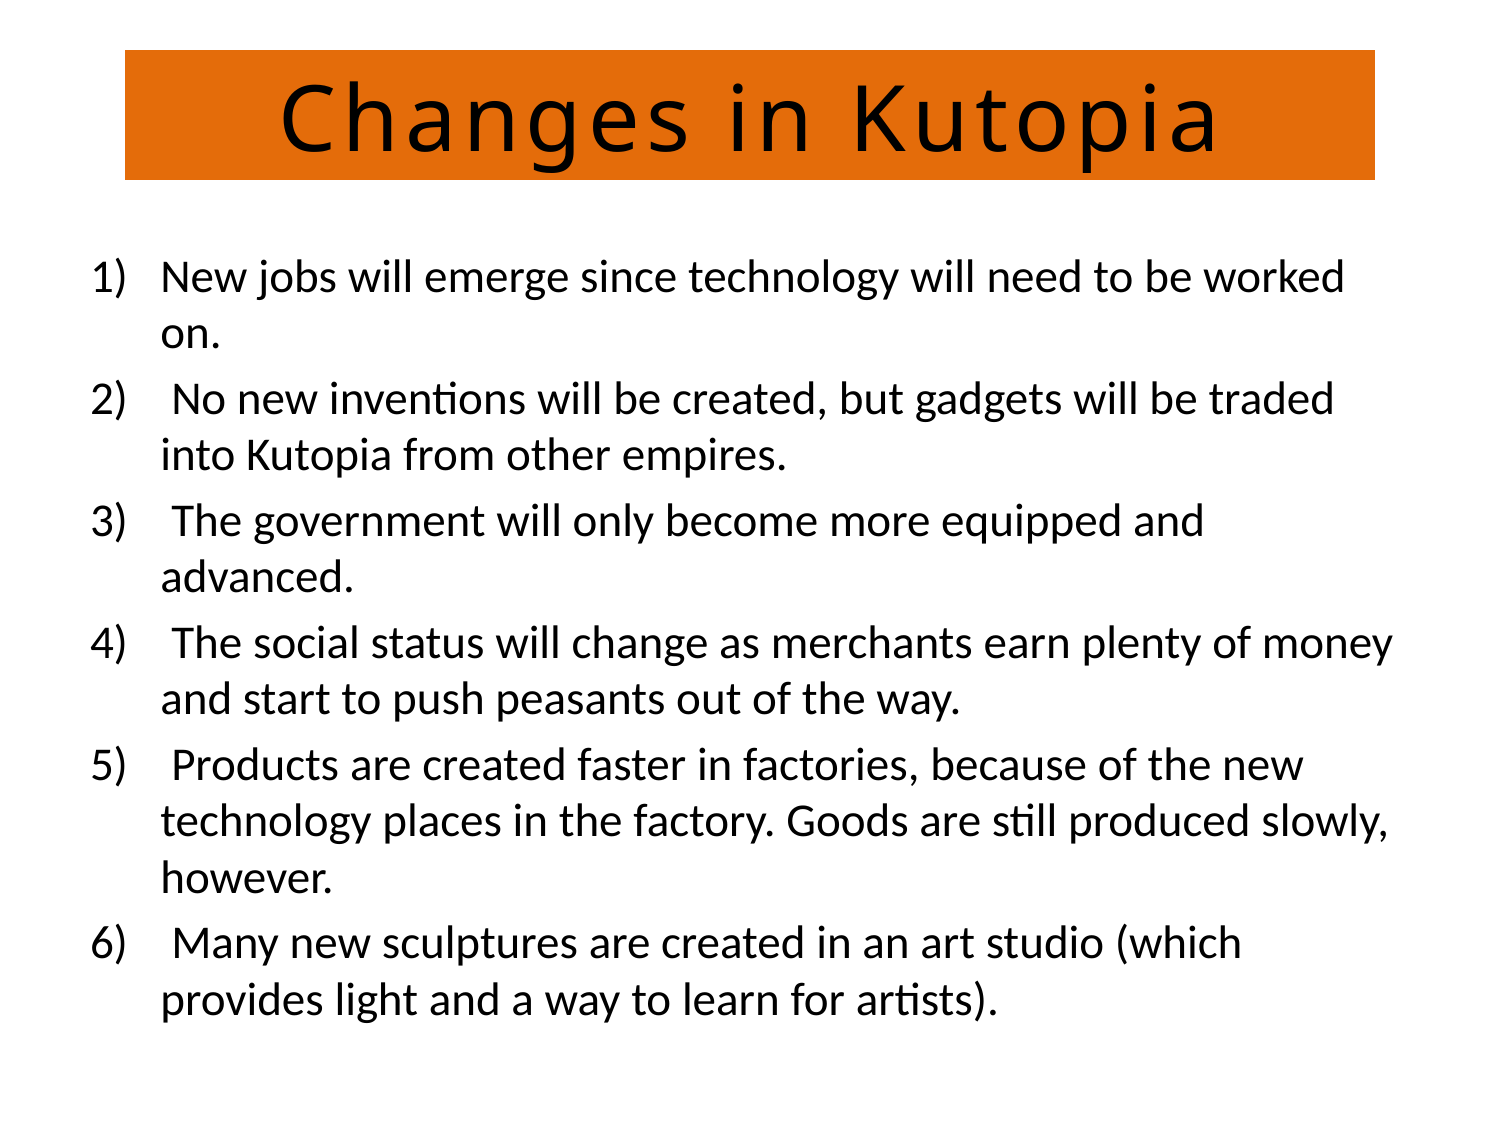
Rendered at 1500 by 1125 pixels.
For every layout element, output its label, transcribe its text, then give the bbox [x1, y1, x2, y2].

list New jobs will emerge since technology will need to be worked on. No new inventions will be created, but gadgets will be traded into Kutopia from other empires. The government will only become more equipped and advanced. The social status will change as merchants earn plenty of money and start to push peasants out of the way. Products are created faster in factories, because of the new technology places in the factory. Goods are still produced slowly, however. Many new sculptures are created in an art studio (which provides light and a way to learn for artists). [75, 237, 1425, 1038]
title Changes in Kutopia [125, 50, 1375, 180]
